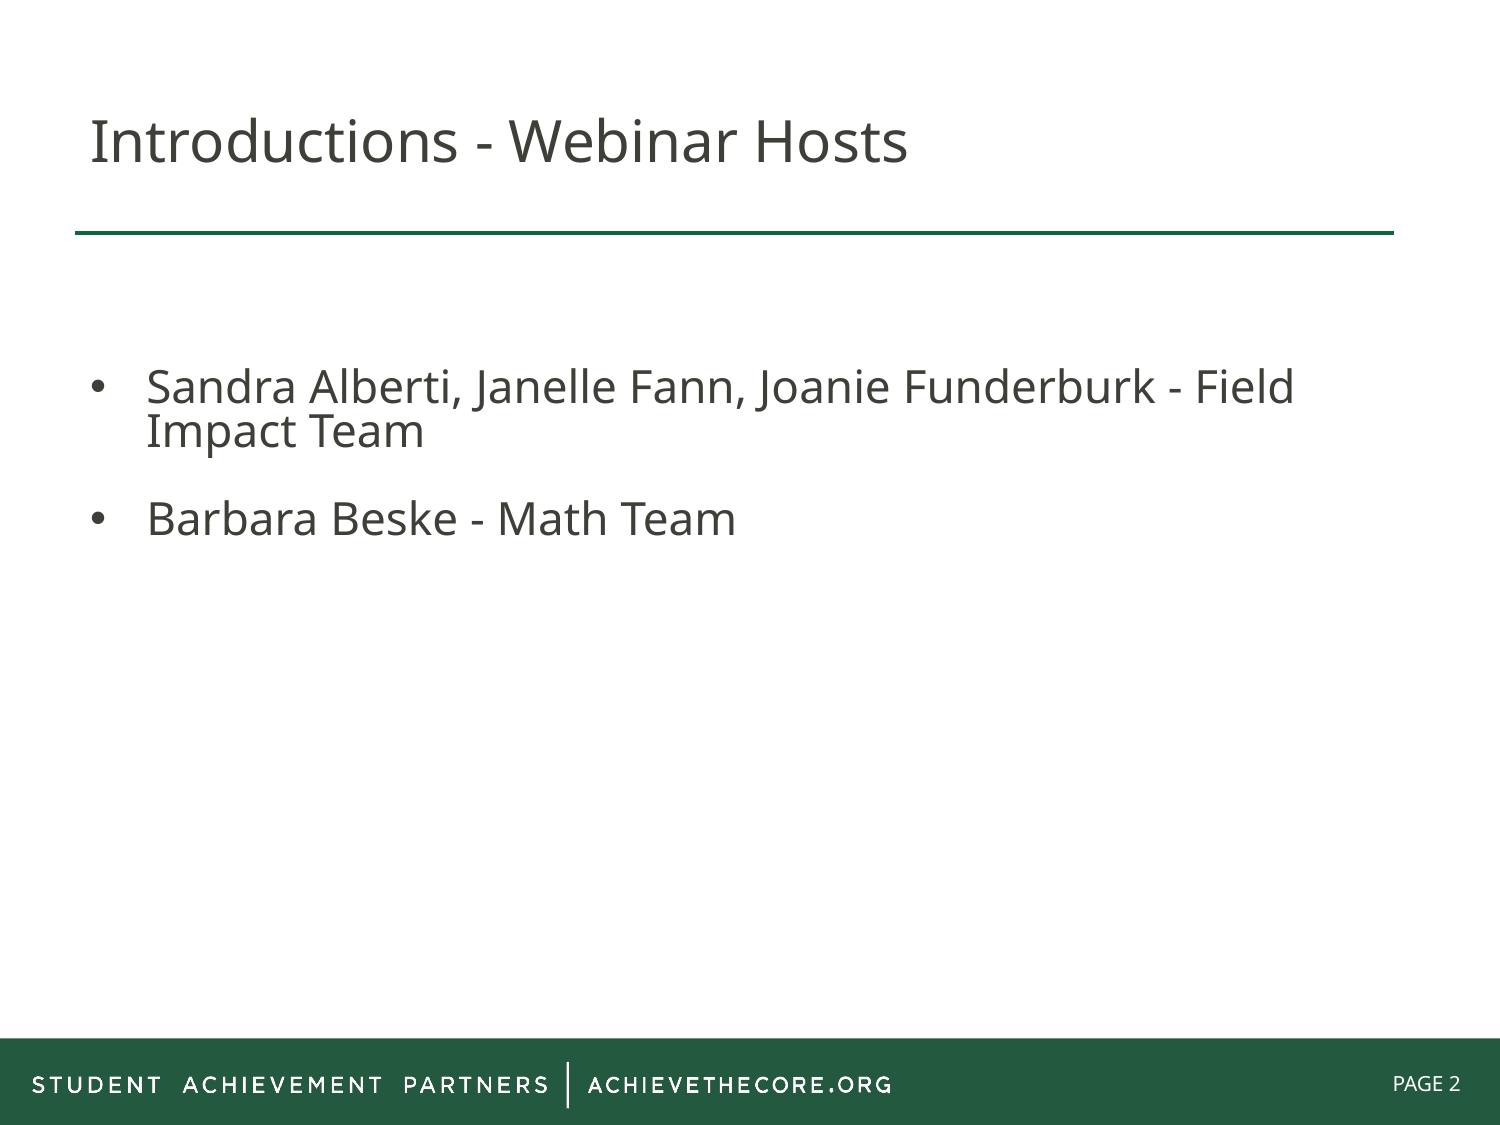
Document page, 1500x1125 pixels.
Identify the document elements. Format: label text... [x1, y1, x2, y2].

list Sandra Alberti, Janelle Fann, Joanie Funderburk - Field Impact Team Barbara Beske - Math Team [75, 262, 1425, 1005]
title Introductions - Webinar Hosts [75, 45, 1425, 233]
picture [12, 1055, 911, 1112]
